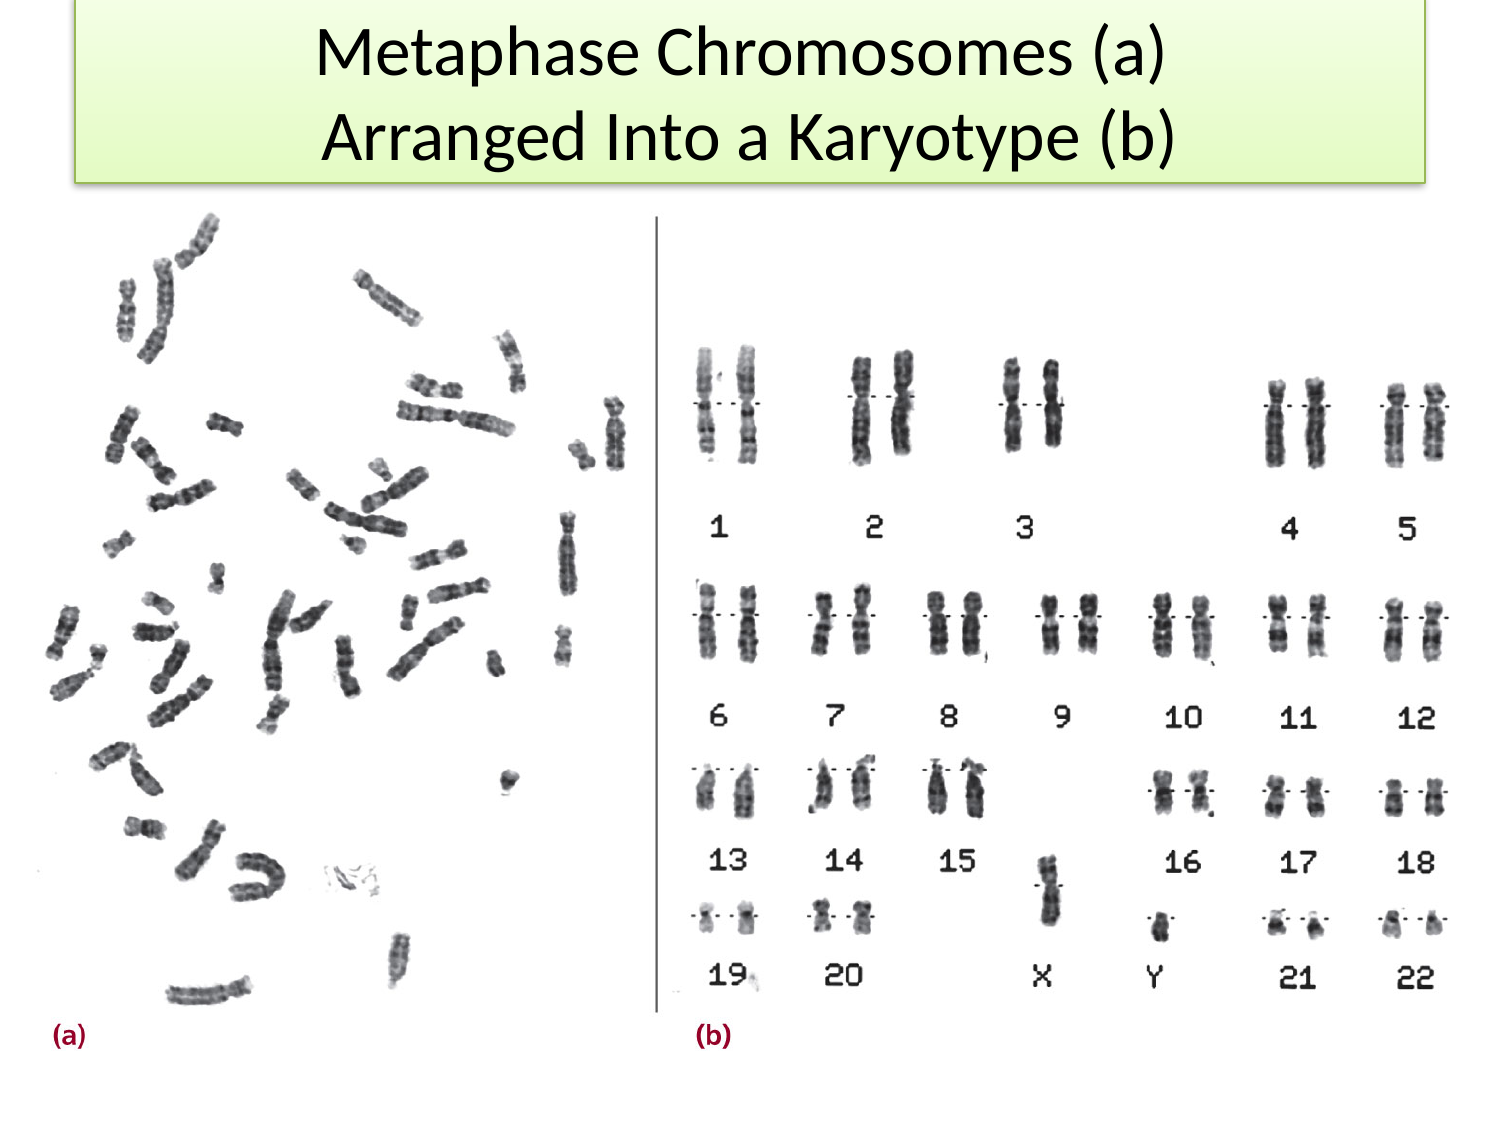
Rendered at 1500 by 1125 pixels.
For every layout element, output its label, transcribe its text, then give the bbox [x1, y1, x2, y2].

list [12, 211, 1451, 1052]
title Metaphase Chromosomes (a) Arranged Into a Karyotype (b) [74, 0, 1426, 184]
